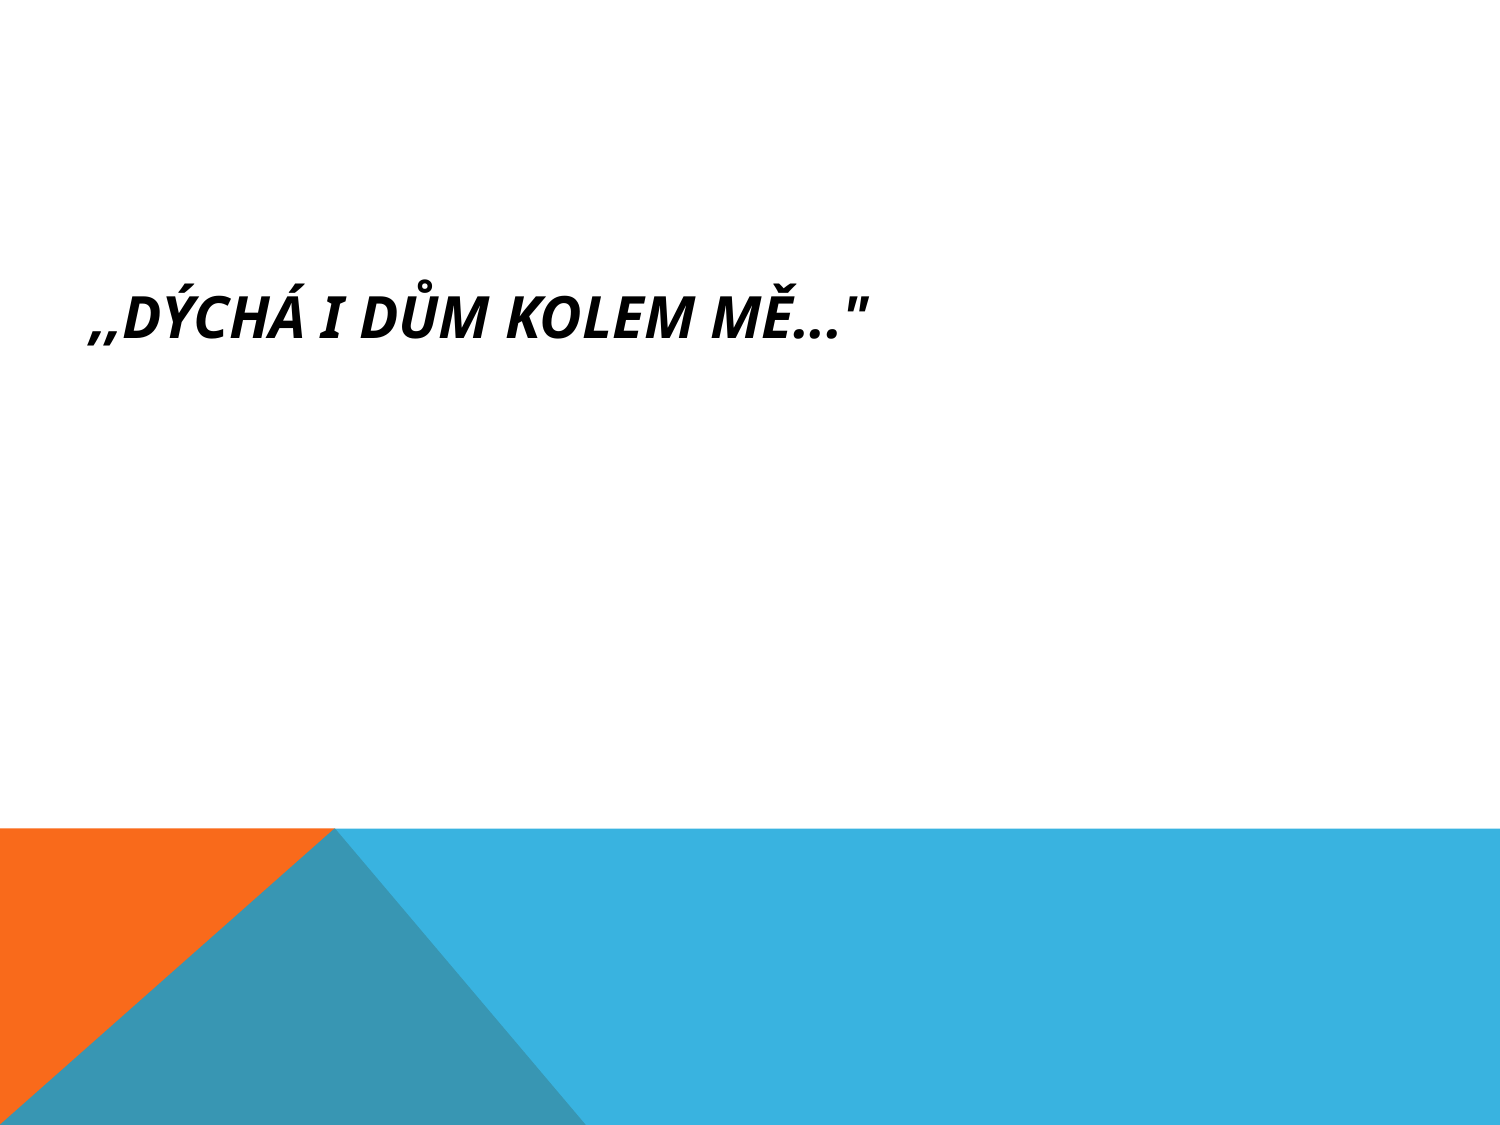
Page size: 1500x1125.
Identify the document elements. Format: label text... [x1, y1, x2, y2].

title ,,Dýchá i dům kolem mě..." [75, 45, 1425, 585]
